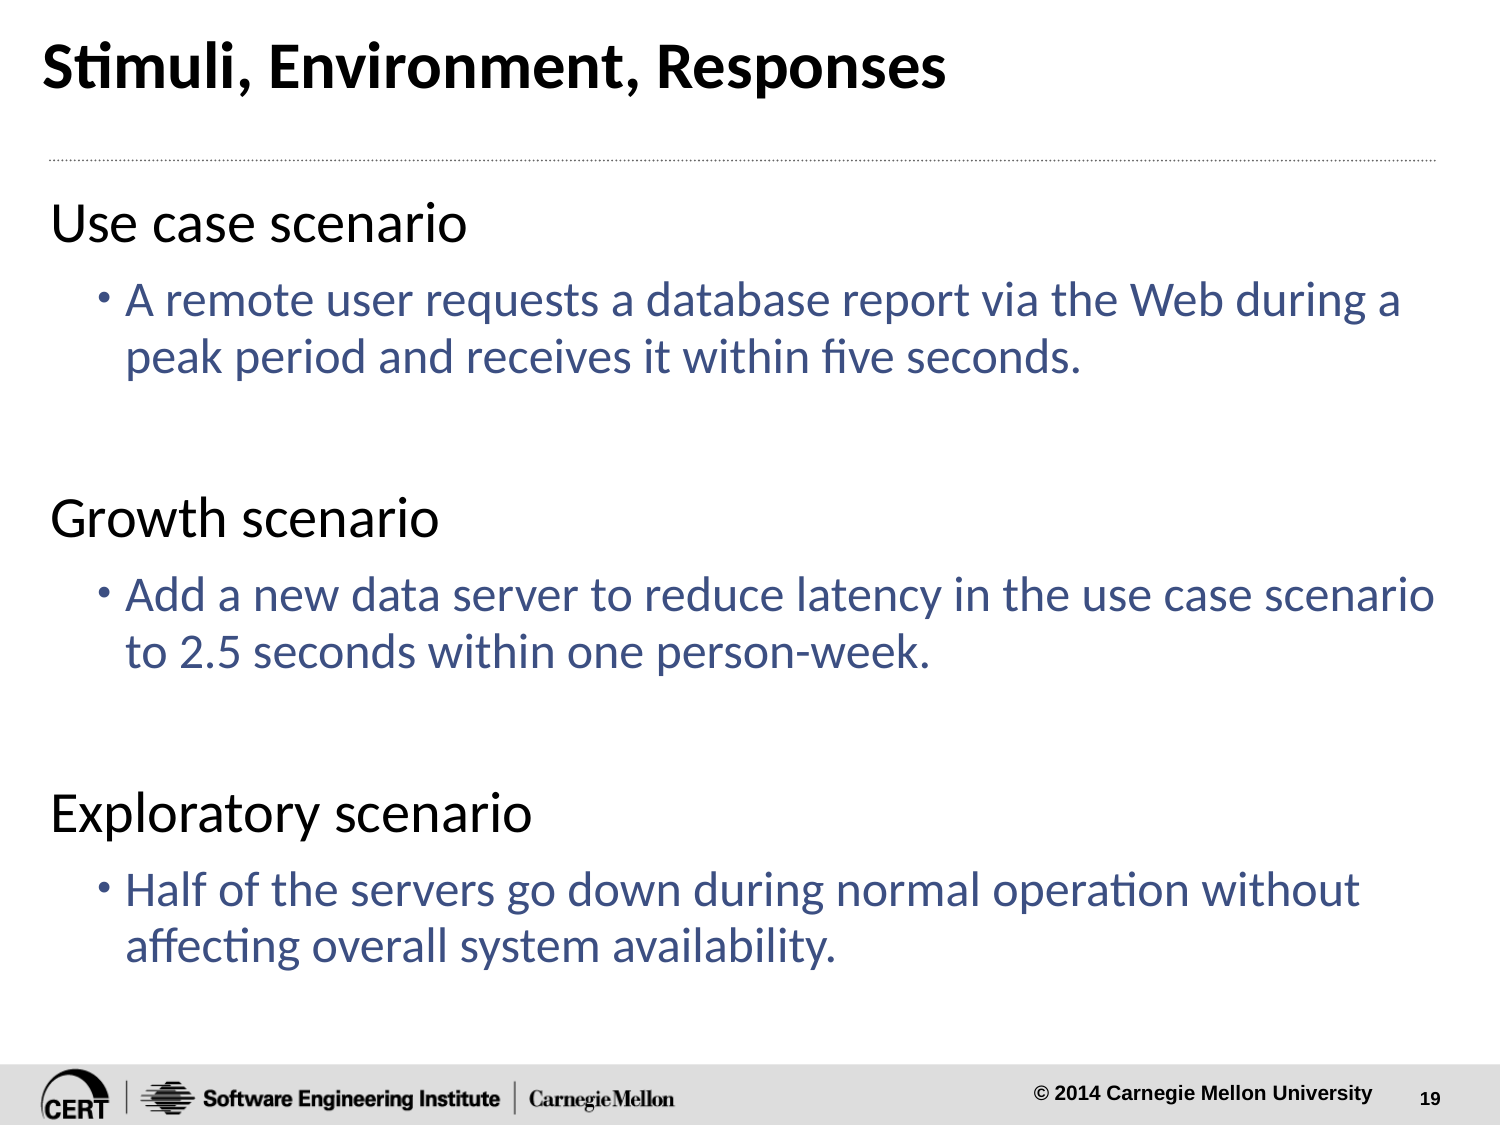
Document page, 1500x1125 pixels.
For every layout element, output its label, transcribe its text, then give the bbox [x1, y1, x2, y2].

title Stimuli, Environment, Responses [42, 37, 1434, 155]
list Use case scenario A remote user requests a database report via the Web during a peak period and receives it within five seconds. Growth scenario Add a new data server to reduce latency in the use case scenario to 2.5 seconds within one person-week. Exploratory scenario Half of the servers go down during normal operation without affecting overall system availability. [49, 187, 1438, 1001]
picture [24, 1065, 688, 1125]
